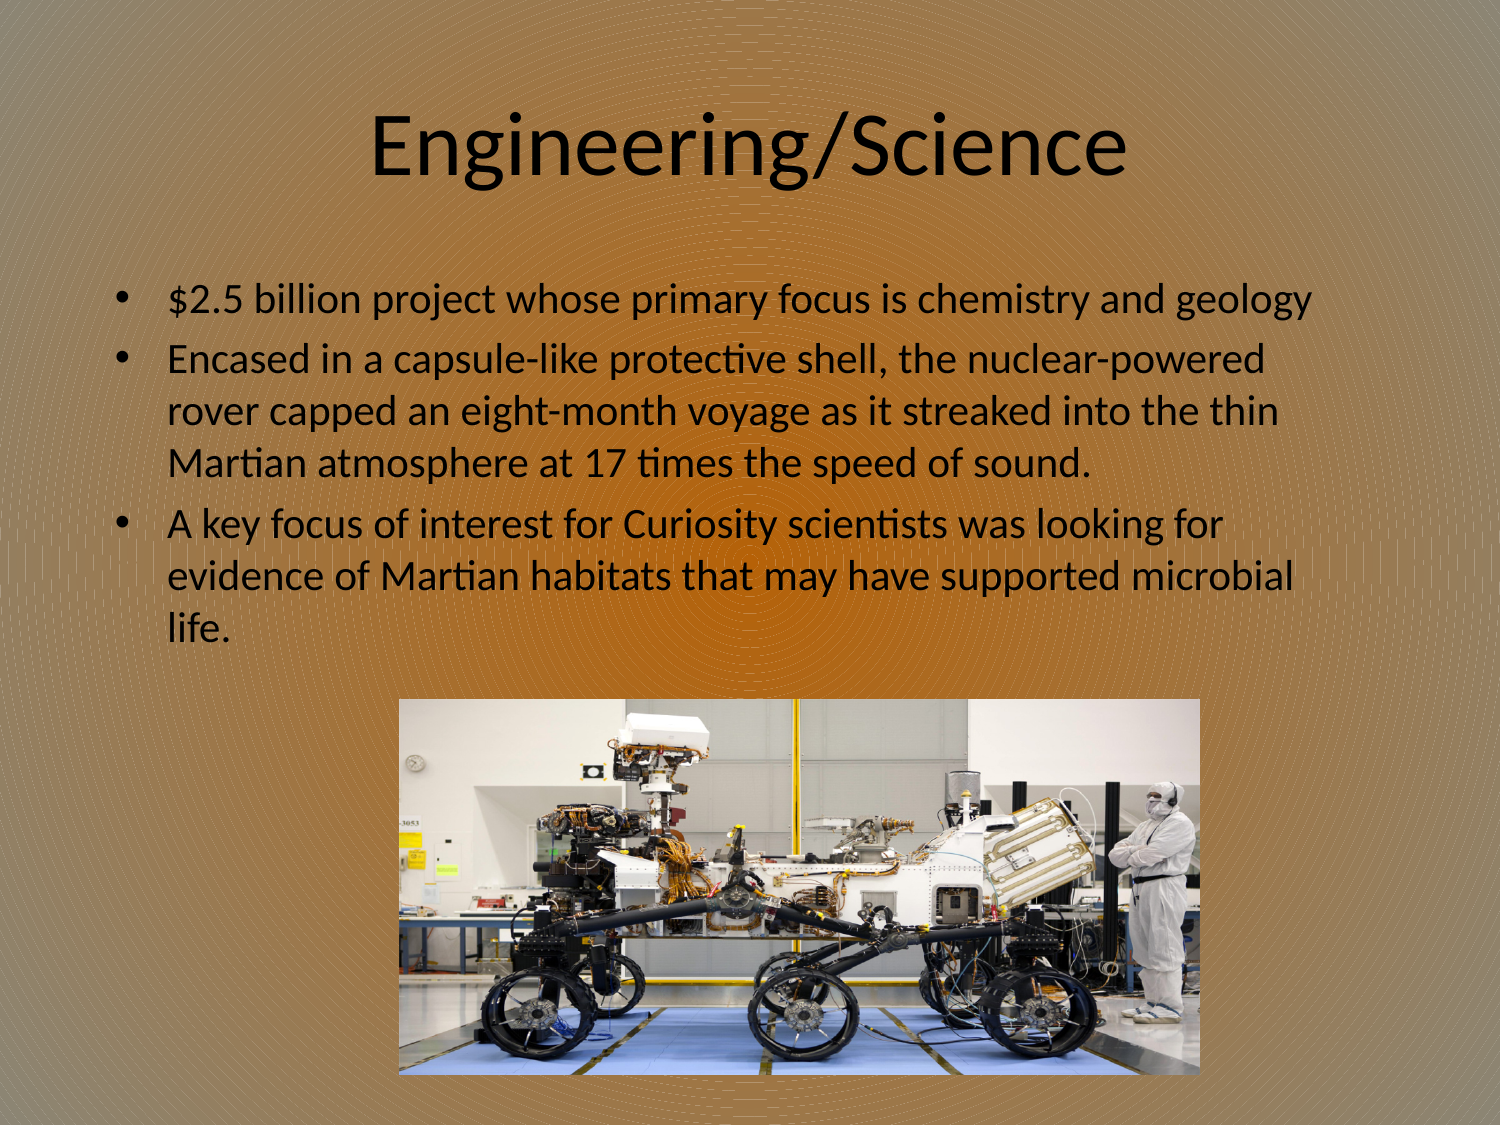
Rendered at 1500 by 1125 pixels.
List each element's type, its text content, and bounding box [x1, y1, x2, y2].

title Engineering/Science [75, 45, 1425, 233]
list $2.5 billion project whose primary focus is chemistry and geology Encased in a capsule-like protective shell, the nuclear-powered rover capped an eight-month voyage as it streaked into the thin Martian atmosphere at 17 times the speed of sound. A key focus of interest for Curiosity scientists was looking for evidence of Martian habitats that may have supported microbial life. [99, 262, 1338, 713]
picture [399, 699, 1201, 1076]
